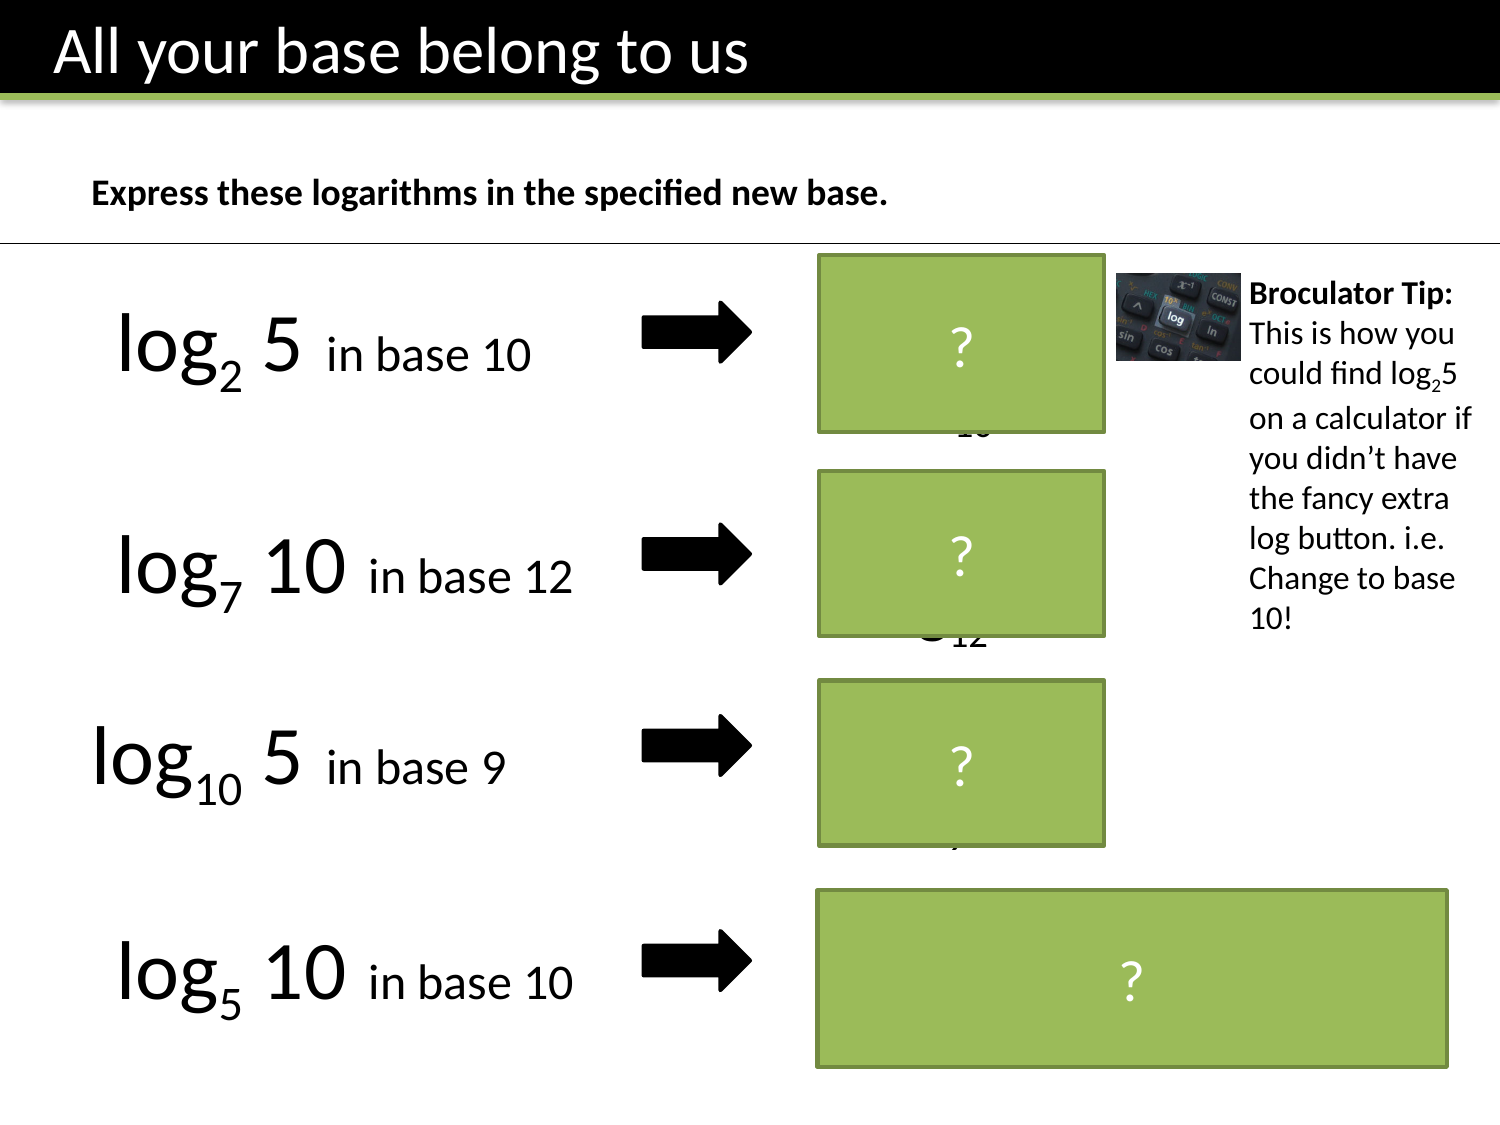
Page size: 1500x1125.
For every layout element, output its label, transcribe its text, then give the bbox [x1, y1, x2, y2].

text_box log10 5 in base 9 [76, 677, 619, 823]
text_box log5 10 in base 10 [101, 892, 610, 1038]
text_box ___1___ log10 5 [1139, 890, 1465, 1076]
text_box ? [817, 469, 1106, 638]
text_box ? [817, 253, 1106, 434]
text_box [641, 522, 753, 586]
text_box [0, 0, 1500, 99]
text_box log12 10 log12 7 [768, 465, 1135, 663]
text_box [641, 929, 753, 993]
text_box log2 5 in base 10 [101, 263, 610, 410]
text_box Broculator Tip: This is how you could find log25 on a calculator if you didn’t have the fancy extra log button. i.e. Change to base 10! [1234, 263, 1500, 644]
text_box log10 10 log10 5 [773, 883, 1140, 1081]
text_box ? [815, 888, 1449, 1069]
text_box Express these logarithms in the specified new base. [76, 160, 1211, 221]
text_box log9 5 log9 10 [773, 668, 1140, 866]
text_box log7 10 in base 12 [101, 485, 610, 631]
text_box [641, 300, 753, 364]
text_box [641, 714, 753, 777]
picture [1116, 273, 1242, 361]
text_box ? [817, 678, 1106, 848]
text_box log10 5 log10 2 [773, 255, 1140, 453]
